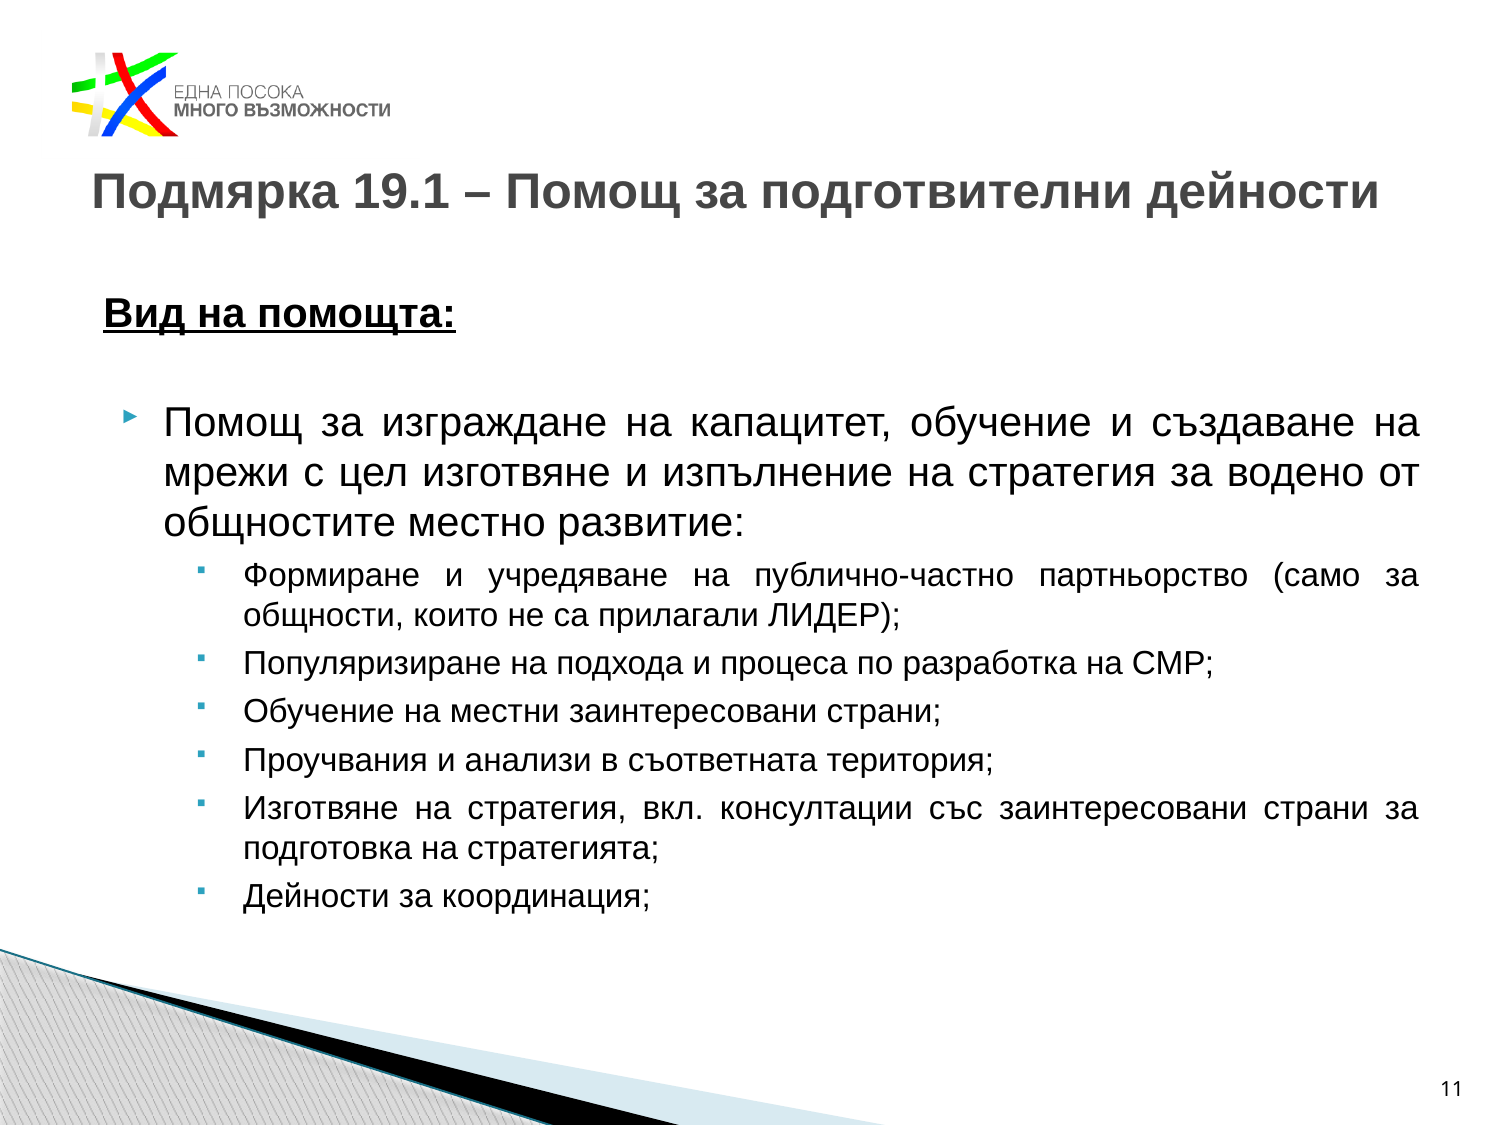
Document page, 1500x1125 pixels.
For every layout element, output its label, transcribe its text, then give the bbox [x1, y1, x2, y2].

slide_number 11 [1418, 1051, 1479, 1112]
text_box Вид на помощта: Помощ за изграждане на капацитет, обучение и създаване на мрежи с цел изготвяне и изпълнение на стратегия за водено от общностите местно развитие: Формиране и учредяване на публично-частно партньорство (само за общности, които не са прилагали ЛИДЕР); Популяризиране на подхода и процеса по разработка на СМР; Обучение на местни заинтересовани страни; Проучвания и анализи в съответната територия; Изготвяне на стратегия, вкл. консултации със заинтересовани страни за подготовка на стратегията; Дейности за координация; [88, 278, 1436, 980]
picture [41, 30, 420, 159]
title Подмярка 19.1 – Помощ за подготвителни дейности [76, 94, 1427, 283]
